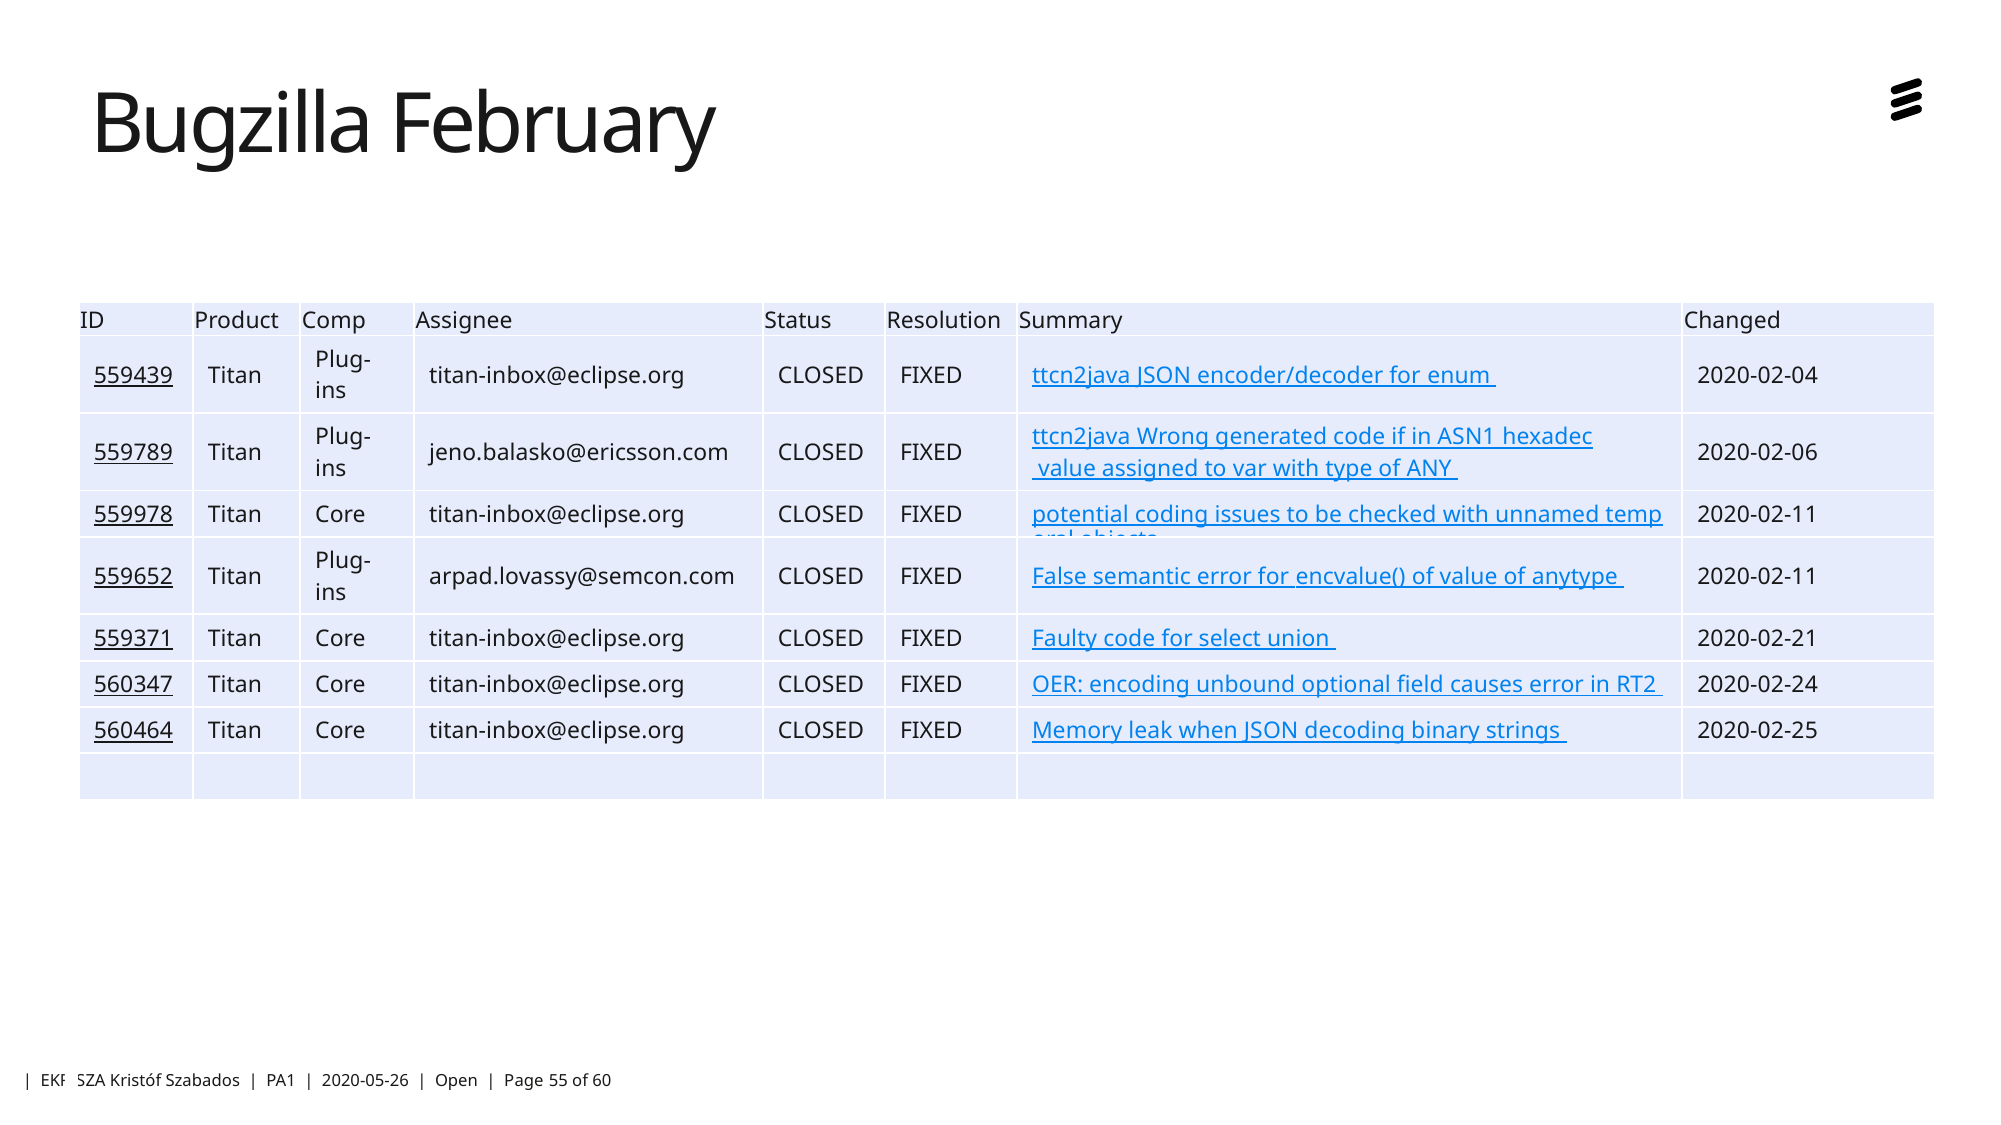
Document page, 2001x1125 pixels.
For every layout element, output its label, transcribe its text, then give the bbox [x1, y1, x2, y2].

table_cell Core [301, 708, 413, 752]
table_cell OER: encoding unbound optional field causes error in RT2 [1018, 662, 1681, 706]
table_cell ttcn2java JSON encoder/decoder for enum [1018, 336, 1681, 412]
table_cell [415, 754, 762, 799]
table_cell titan-inbox@eclipse.org [415, 336, 762, 412]
table_cell 559439 [80, 336, 192, 412]
table_cell CLOSED [764, 538, 884, 613]
table_cell arpad.lovassy@semcon.com [415, 538, 762, 613]
table_cell CLOSED [764, 336, 884, 412]
table_header Comp [301, 303, 413, 335]
table_cell 2020-02-25 [1683, 708, 1934, 752]
table_cell CLOSED [764, 662, 884, 706]
table_cell Core [301, 662, 413, 706]
table_cell titan-inbox@eclipse.org [415, 708, 762, 752]
table_header Product [194, 303, 299, 335]
table_cell 2020-02-24 [1683, 662, 1934, 706]
table_cell FIXED [886, 538, 1016, 613]
table_cell jeno.balasko@ericsson.com [415, 414, 762, 490]
table_cell 560347 [80, 662, 192, 706]
table_cell Titan [194, 414, 299, 490]
table_cell 2020-02-21 [1683, 615, 1934, 660]
table_cell 559371 [80, 615, 192, 660]
table_cell CLOSED [764, 414, 884, 490]
table_header ID [80, 303, 192, 335]
table_cell FIXED [886, 336, 1016, 412]
table_cell titan-inbox@eclipse.org [415, 615, 762, 660]
table_cell titan-inbox@eclipse.org [415, 491, 762, 536]
table_cell 560464 [80, 708, 192, 752]
table_cell [301, 754, 413, 799]
table_header Status [764, 303, 884, 335]
table_cell 2020-02-04 [1683, 336, 1934, 412]
table_cell [1018, 754, 1681, 799]
table_header Resolution [886, 303, 1016, 335]
table_cell FIXED [886, 615, 1016, 660]
table_cell potential coding issues to be checked with unnamed temporal objects [1018, 491, 1681, 536]
table_cell Core [301, 615, 413, 660]
table_cell Faulty code for select union [1018, 615, 1681, 660]
table_cell Plug-ins [301, 538, 413, 613]
table_cell FIXED [886, 662, 1016, 706]
table_cell CLOSED [764, 615, 884, 660]
title Bugzilla February [78, 77, 1805, 256]
table_cell Titan [194, 662, 299, 706]
table_cell [886, 754, 1016, 799]
table_cell Core [301, 491, 413, 536]
table_cell Titan [194, 336, 299, 412]
table_cell Titan [194, 538, 299, 613]
table_header Summary [1018, 303, 1681, 335]
table_cell Memory leak when JSON decoding binary strings [1018, 708, 1681, 752]
table_header Assignee [415, 303, 762, 335]
table_cell Titan [194, 491, 299, 536]
table_cell Titan [194, 615, 299, 660]
table_cell 2020-02-11 [1683, 538, 1934, 613]
table_cell Plug-ins [301, 336, 413, 412]
table_cell FIXED [886, 491, 1016, 536]
table_cell Plug-ins [301, 414, 413, 490]
table_header Changed [1683, 303, 1934, 335]
table_cell [194, 754, 299, 799]
table_cell False semantic error for encvalue() of value of anytype [1018, 538, 1681, 613]
table_cell 559652 [80, 538, 192, 613]
table_cell [1683, 754, 1934, 799]
table_cell 2020-02-11 [1683, 491, 1934, 536]
table_cell 2020-02-06 [1683, 414, 1934, 490]
table_cell FIXED [886, 708, 1016, 752]
table_cell ttcn2java Wrong generated code if in ASN1 hexadec value assigned to var with type of ANY [1018, 414, 1681, 490]
table_cell CLOSED [764, 708, 884, 752]
table_cell 559789 [80, 414, 192, 490]
table_cell titan-inbox@eclipse.org [415, 662, 762, 706]
table_cell Titan [194, 708, 299, 752]
table_cell 559978 [80, 491, 192, 536]
table_cell FIXED [886, 414, 1016, 490]
table_cell [764, 754, 884, 799]
table_cell [80, 754, 192, 799]
table_cell CLOSED [764, 491, 884, 536]
